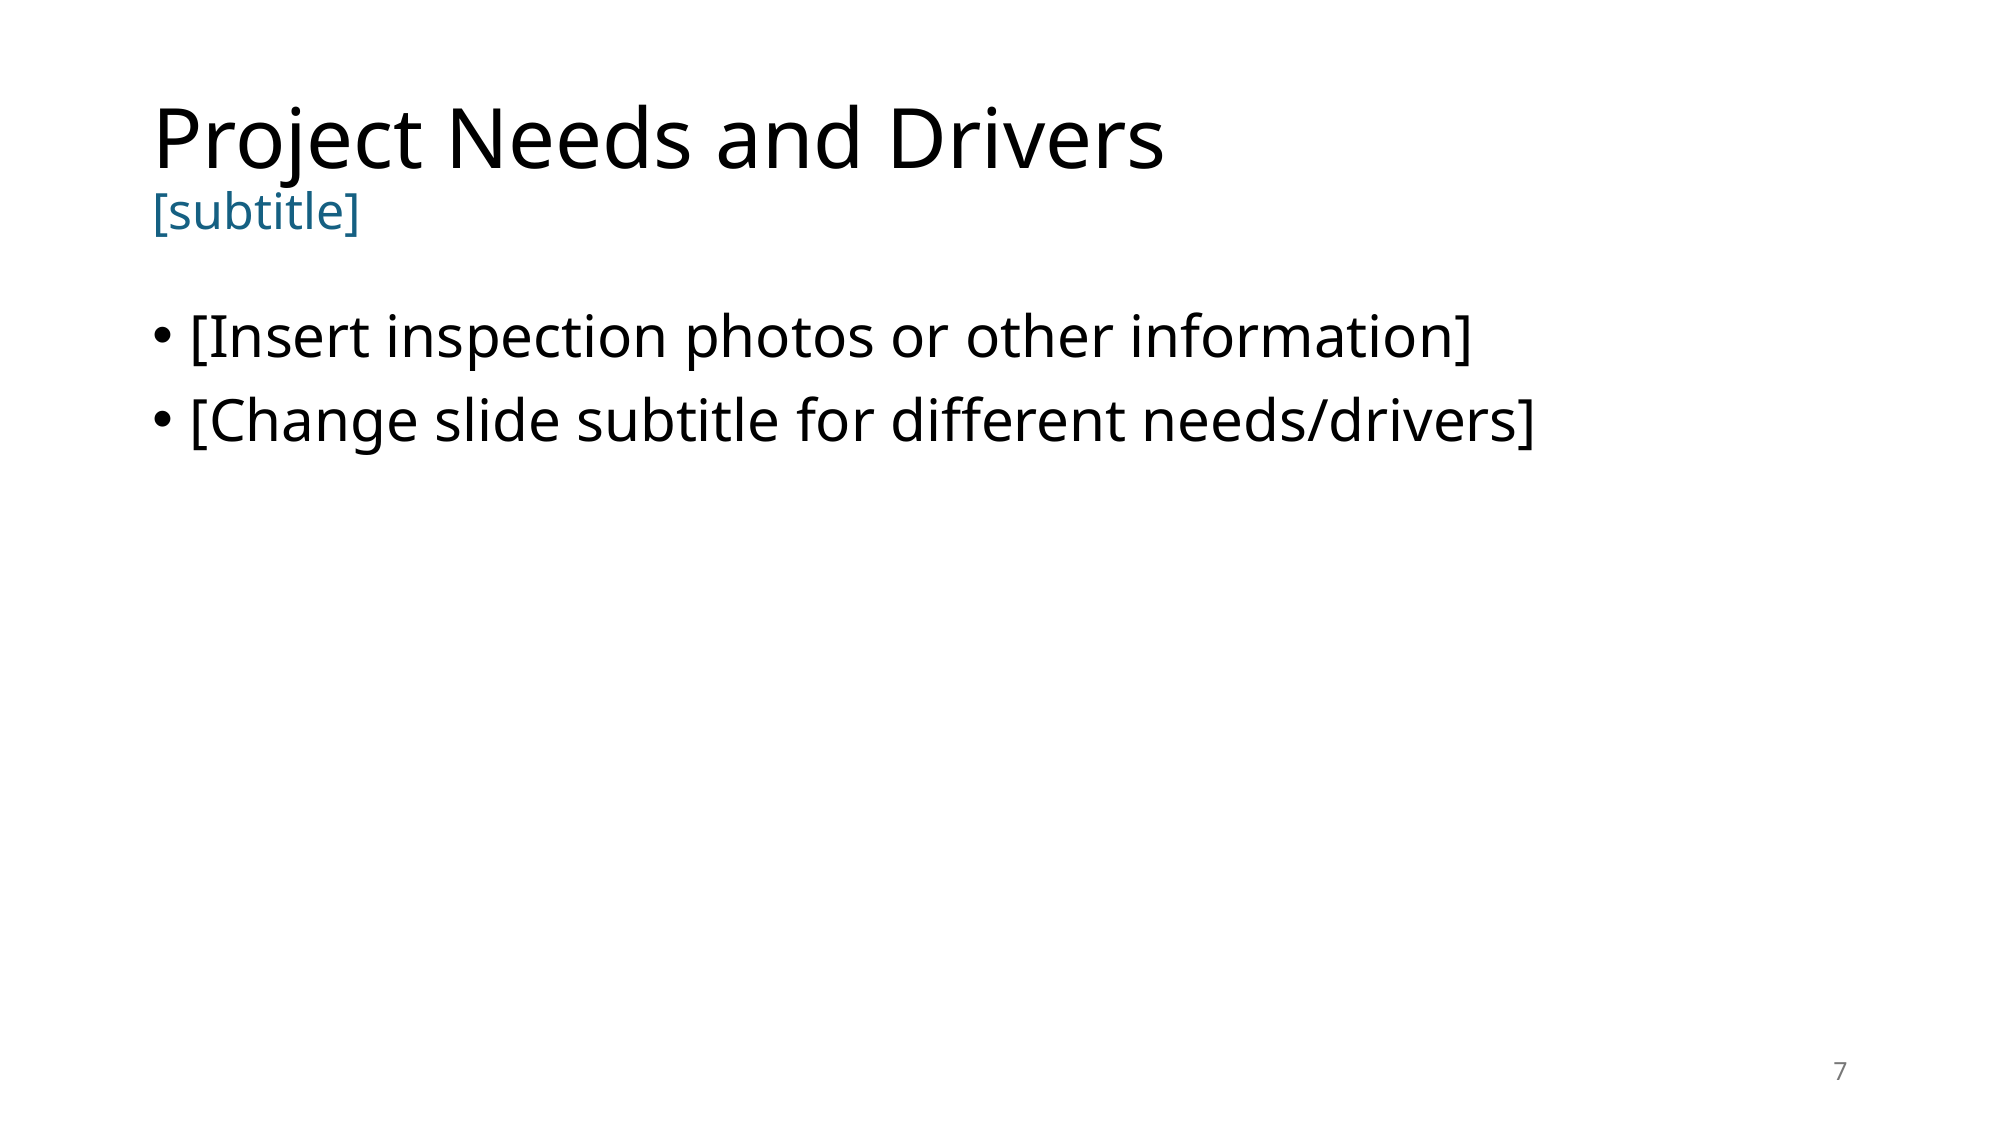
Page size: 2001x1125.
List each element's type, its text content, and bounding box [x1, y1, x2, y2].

list [Insert inspection photos or other information] [Change slide subtitle for different needs/drivers] [137, 299, 1863, 1014]
title Project Needs and Drivers [subtitle] [137, 59, 1863, 278]
slide_number 7 [1412, 1042, 1863, 1103]
